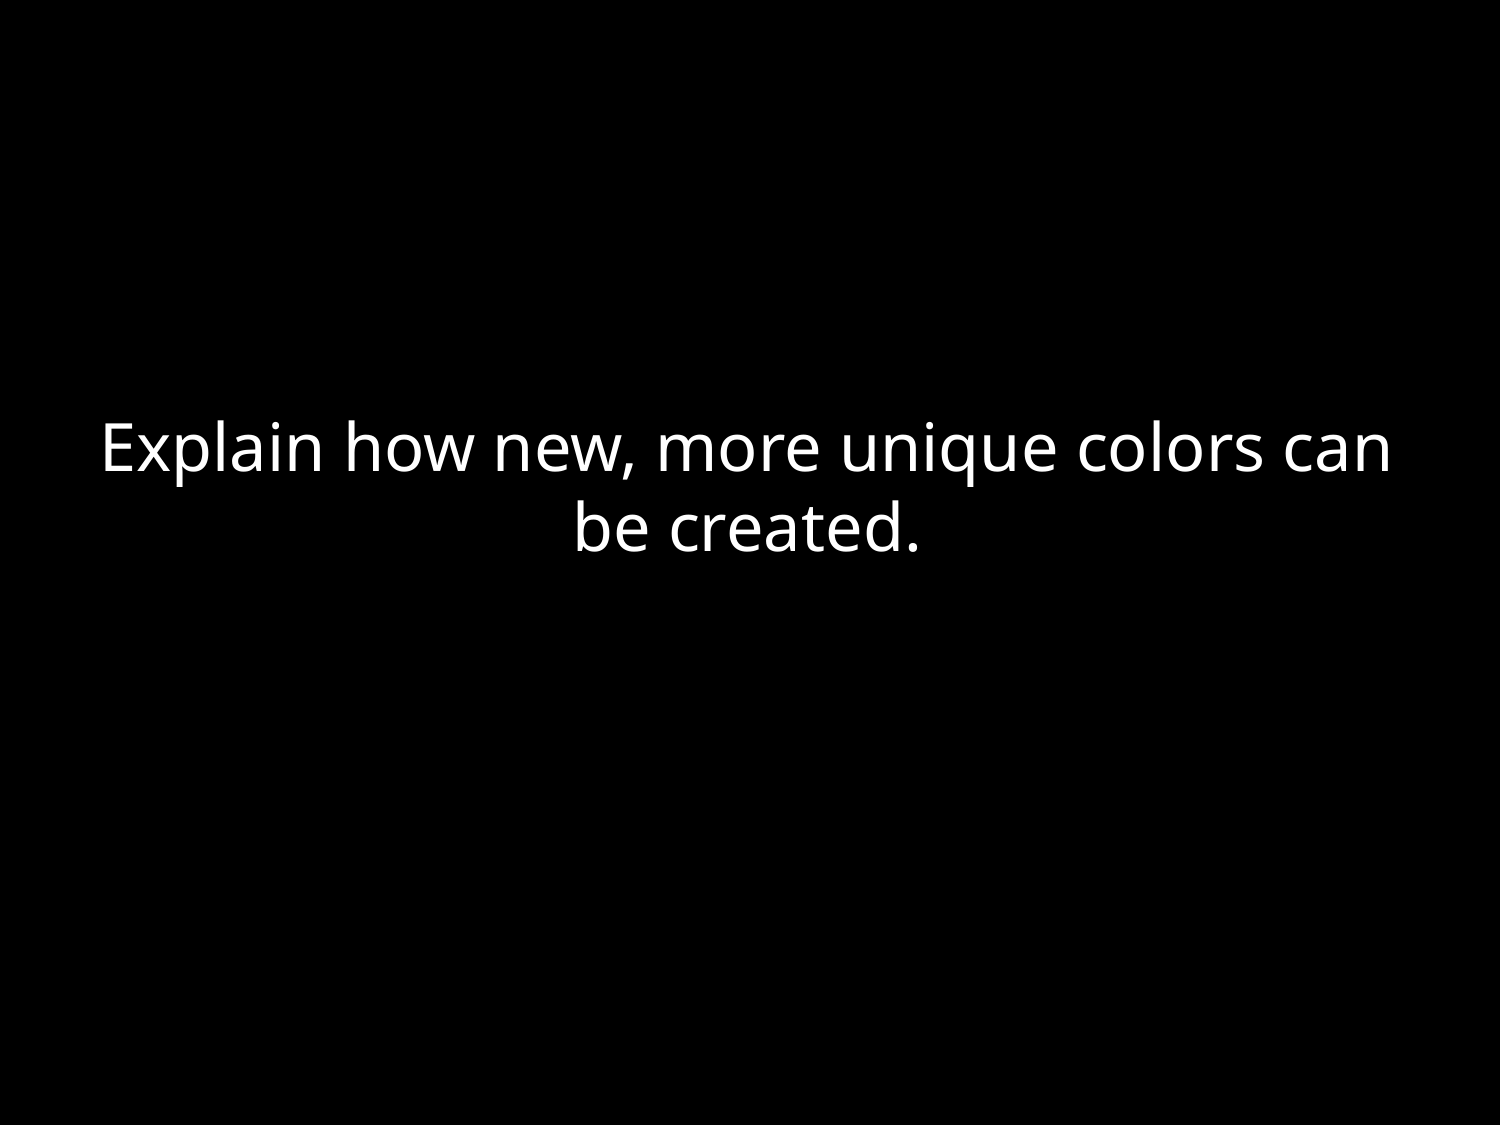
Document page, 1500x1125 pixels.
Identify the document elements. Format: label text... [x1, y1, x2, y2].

subtitle Explain how new, more unique colors can be created. [60, 396, 1435, 685]
